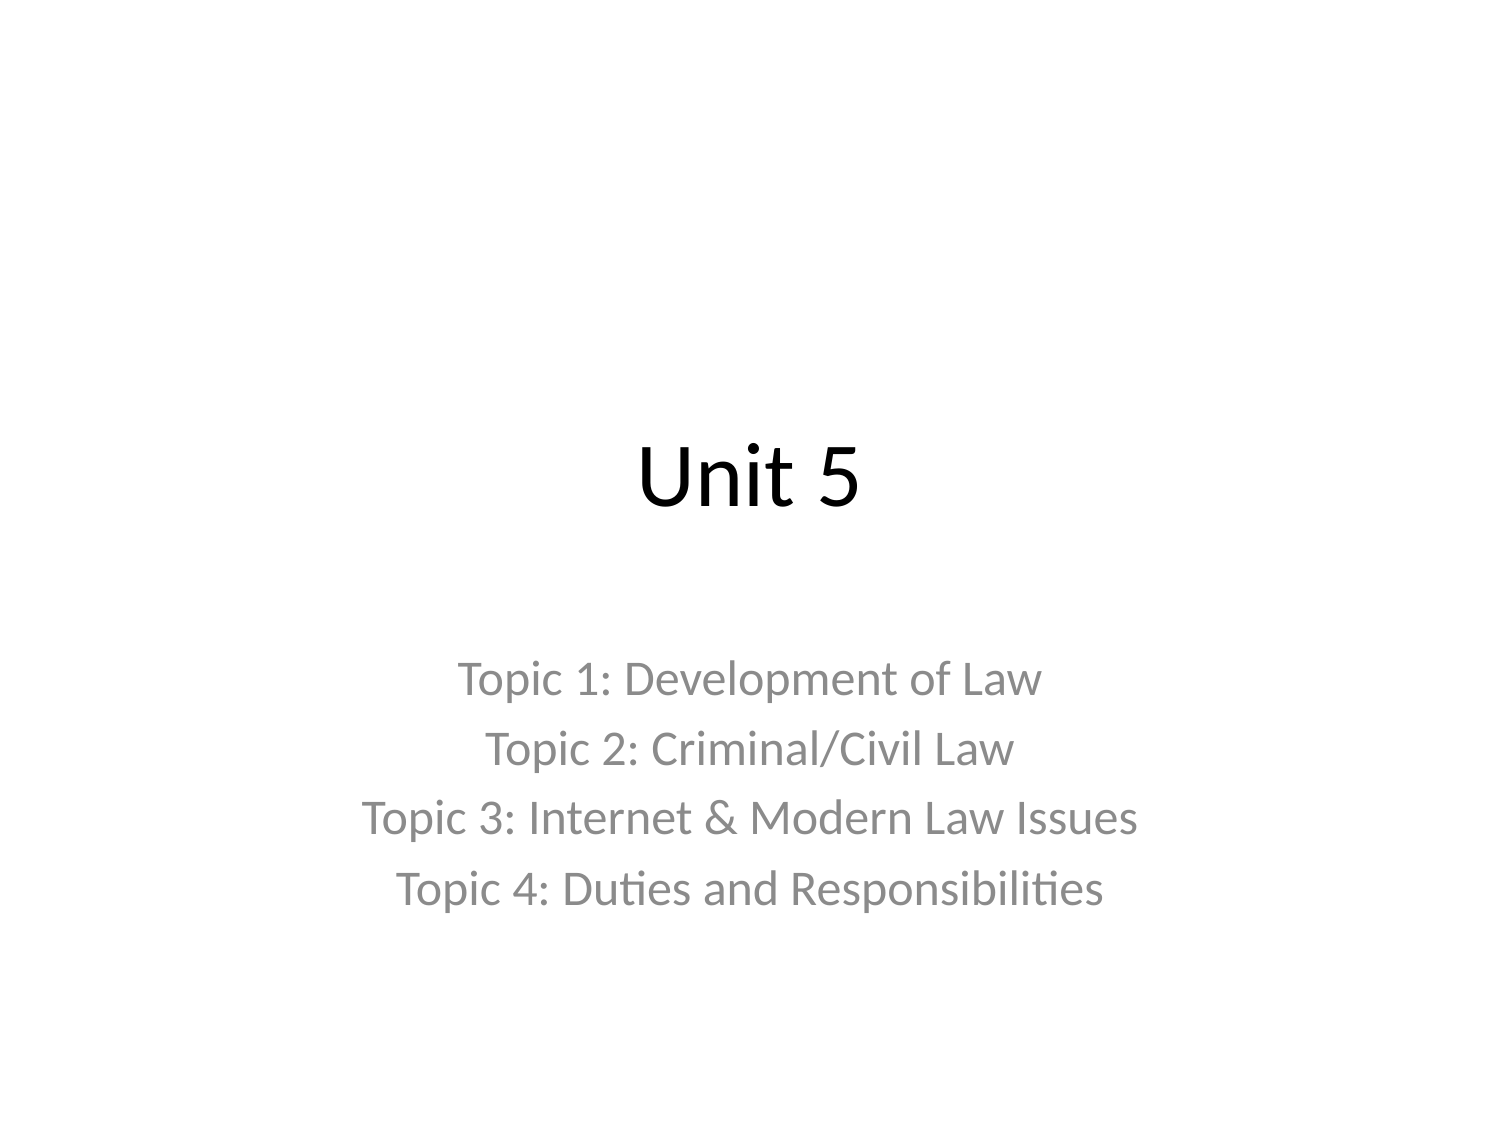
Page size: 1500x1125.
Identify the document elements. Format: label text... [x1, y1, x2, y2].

subtitle Topic 1: Development of Law Topic 2: Criminal/Civil Law Topic 3: Internet & Modern Law Issues Topic 4: Duties and Responsibilities [225, 637, 1275, 925]
title Unit 5 [112, 349, 1388, 591]
